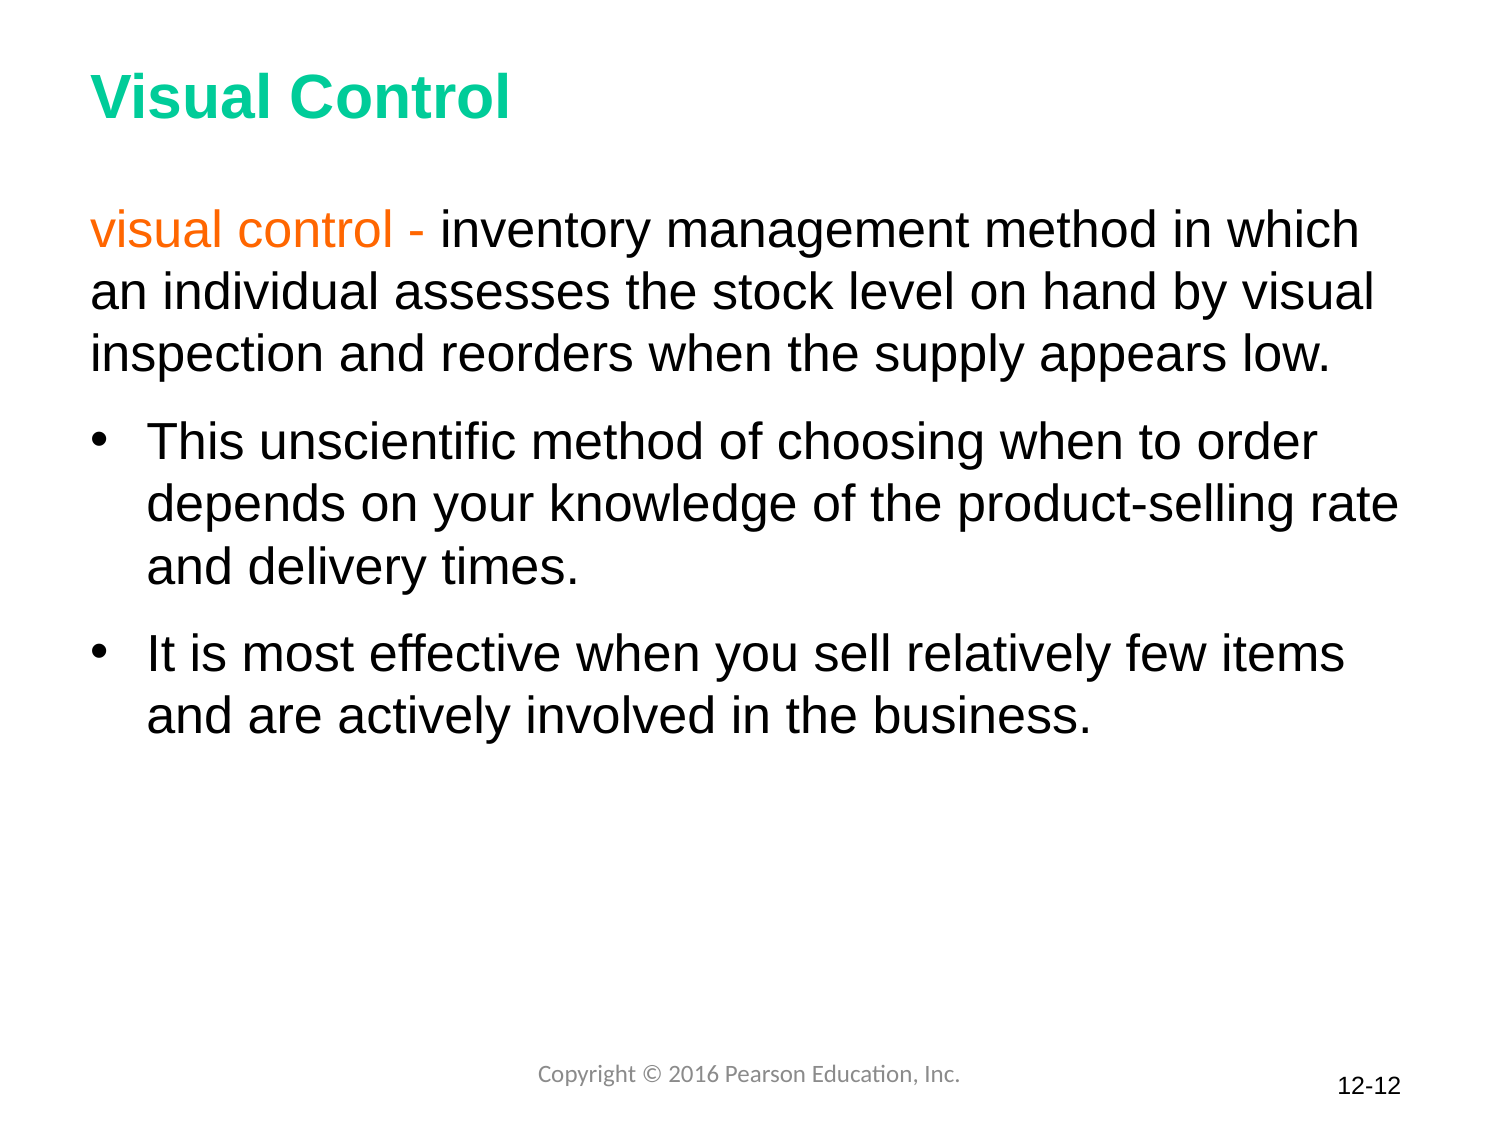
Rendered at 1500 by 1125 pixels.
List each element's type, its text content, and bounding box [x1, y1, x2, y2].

title Visual Control [75, 0, 1425, 187]
footer Copyright © 2016 Pearson Education, Inc. [512, 1042, 988, 1103]
list visual control - inventory management method in which an individual assesses the stock level on hand by visual inspection and reorders when the supply appears low. This unscientific method of choosing when to order depends on your knowledge of the product-selling rate and delivery times. It is most effective when you sell relatively few items and are actively involved in the business. [75, 187, 1425, 930]
